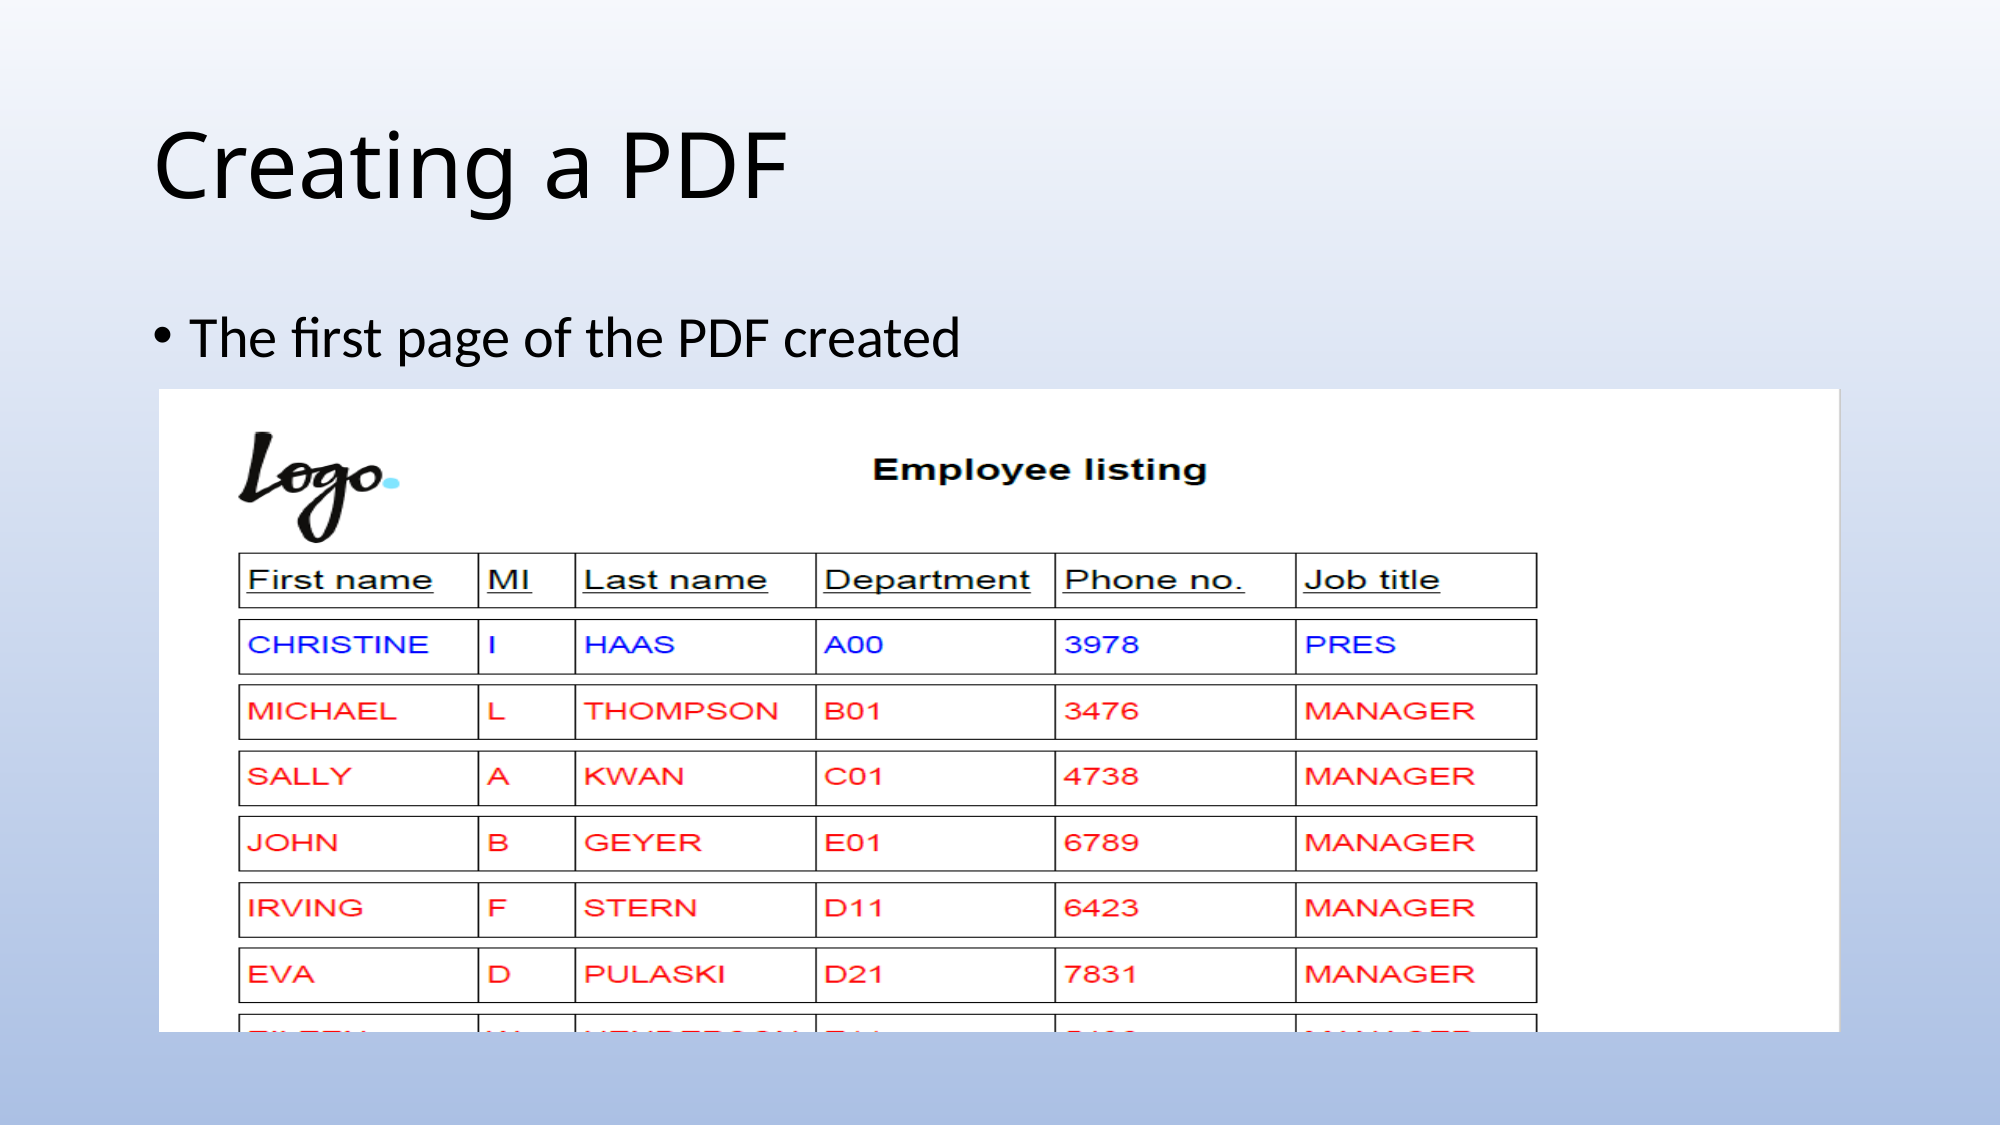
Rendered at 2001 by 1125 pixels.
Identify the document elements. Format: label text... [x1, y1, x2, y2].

title Creating a PDF [137, 59, 1863, 278]
picture [159, 389, 1841, 1032]
list The first page of the PDF created [137, 299, 1863, 1014]
